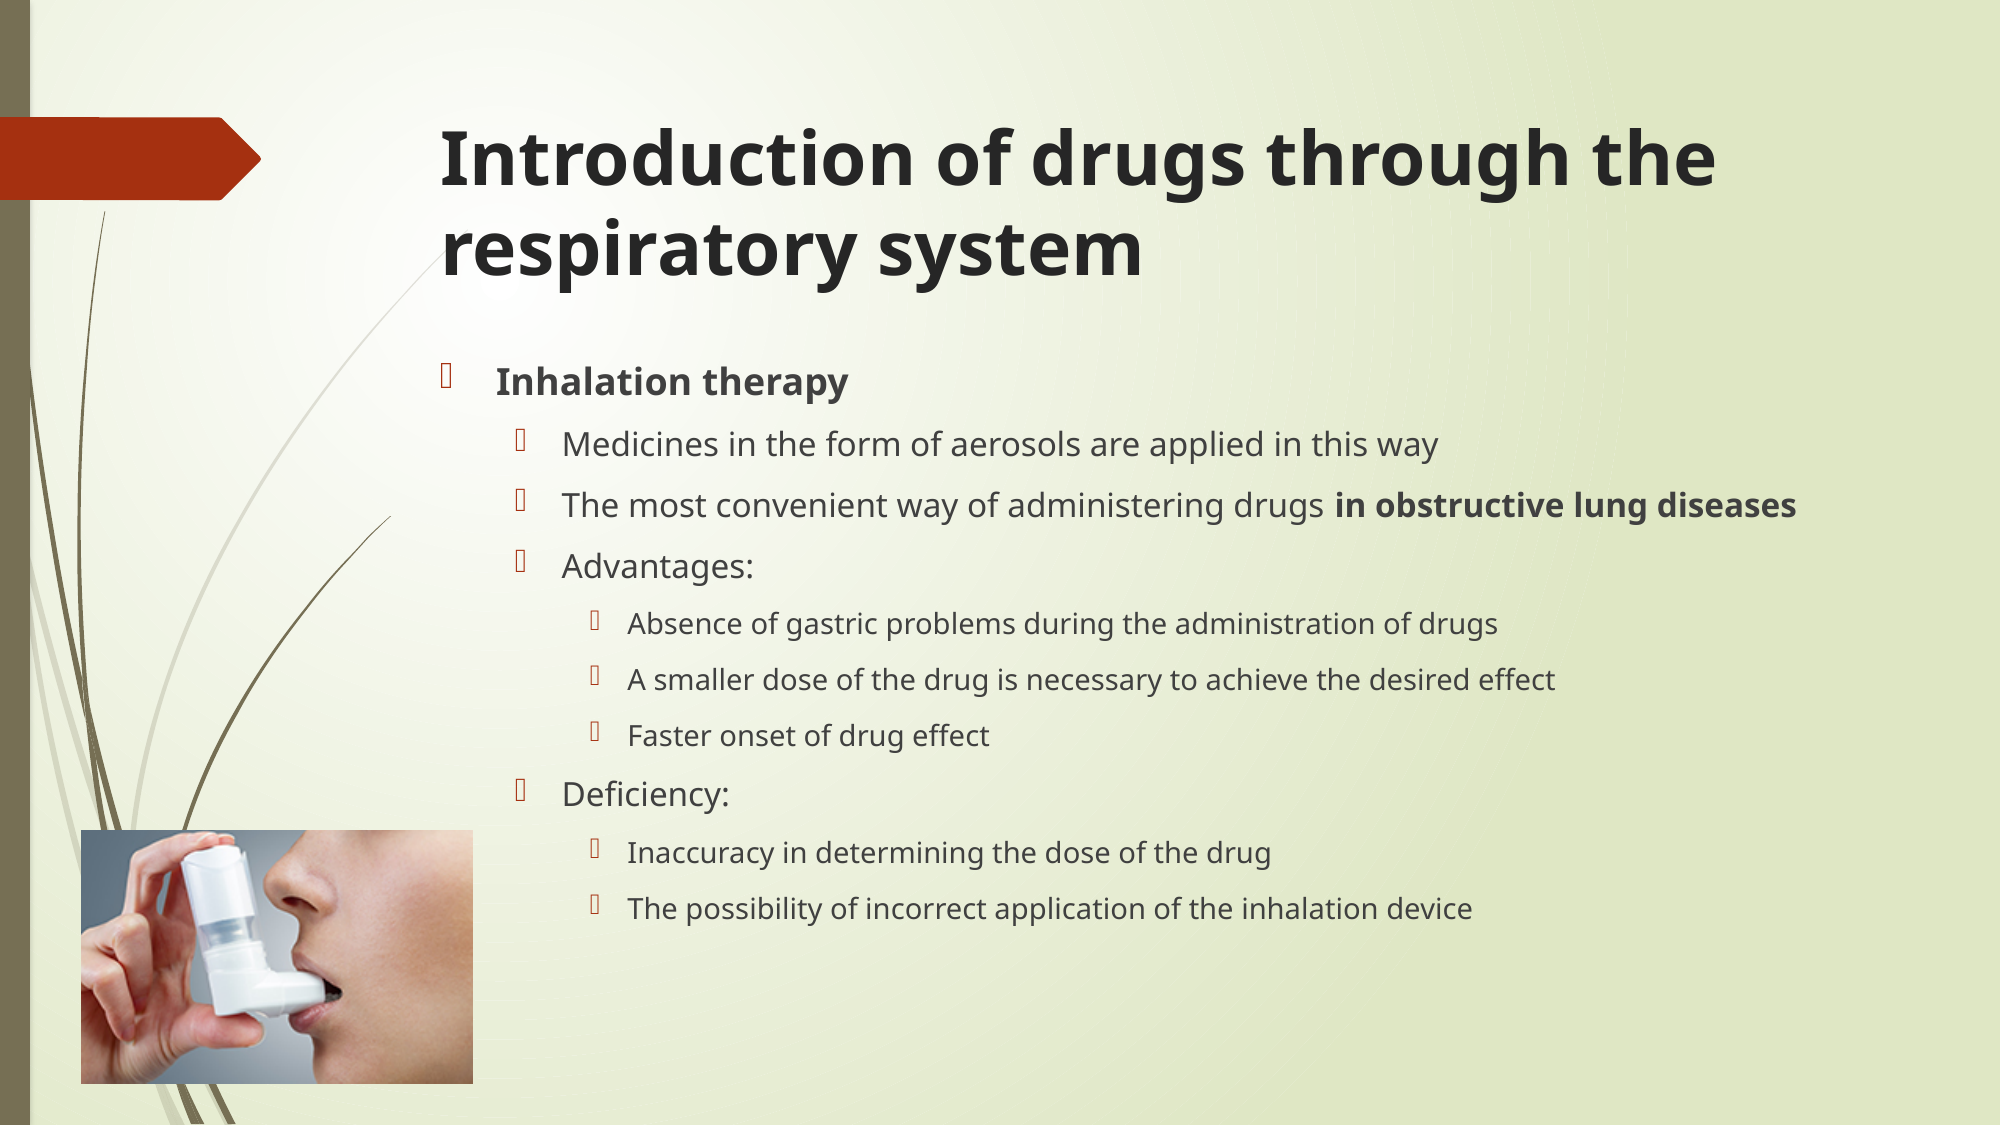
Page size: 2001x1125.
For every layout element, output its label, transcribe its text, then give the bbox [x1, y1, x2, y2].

picture [81, 830, 473, 1085]
title Introduction of drugs through the respiratory system [425, 102, 1888, 313]
list Inhalation therapy Medicines in the form of aerosols are applied in this way The most convenient way of administering drugs in obstructive lung diseases Advantages: Absence of gastric problems during the administration of drugs A smaller dose of the drug is necessary to achieve the desired effect Faster onset of drug effect Deficiency: Inaccuracy in determining the dose of the drug The possibility of incorrect application of the inhalation device [424, 350, 1888, 970]
